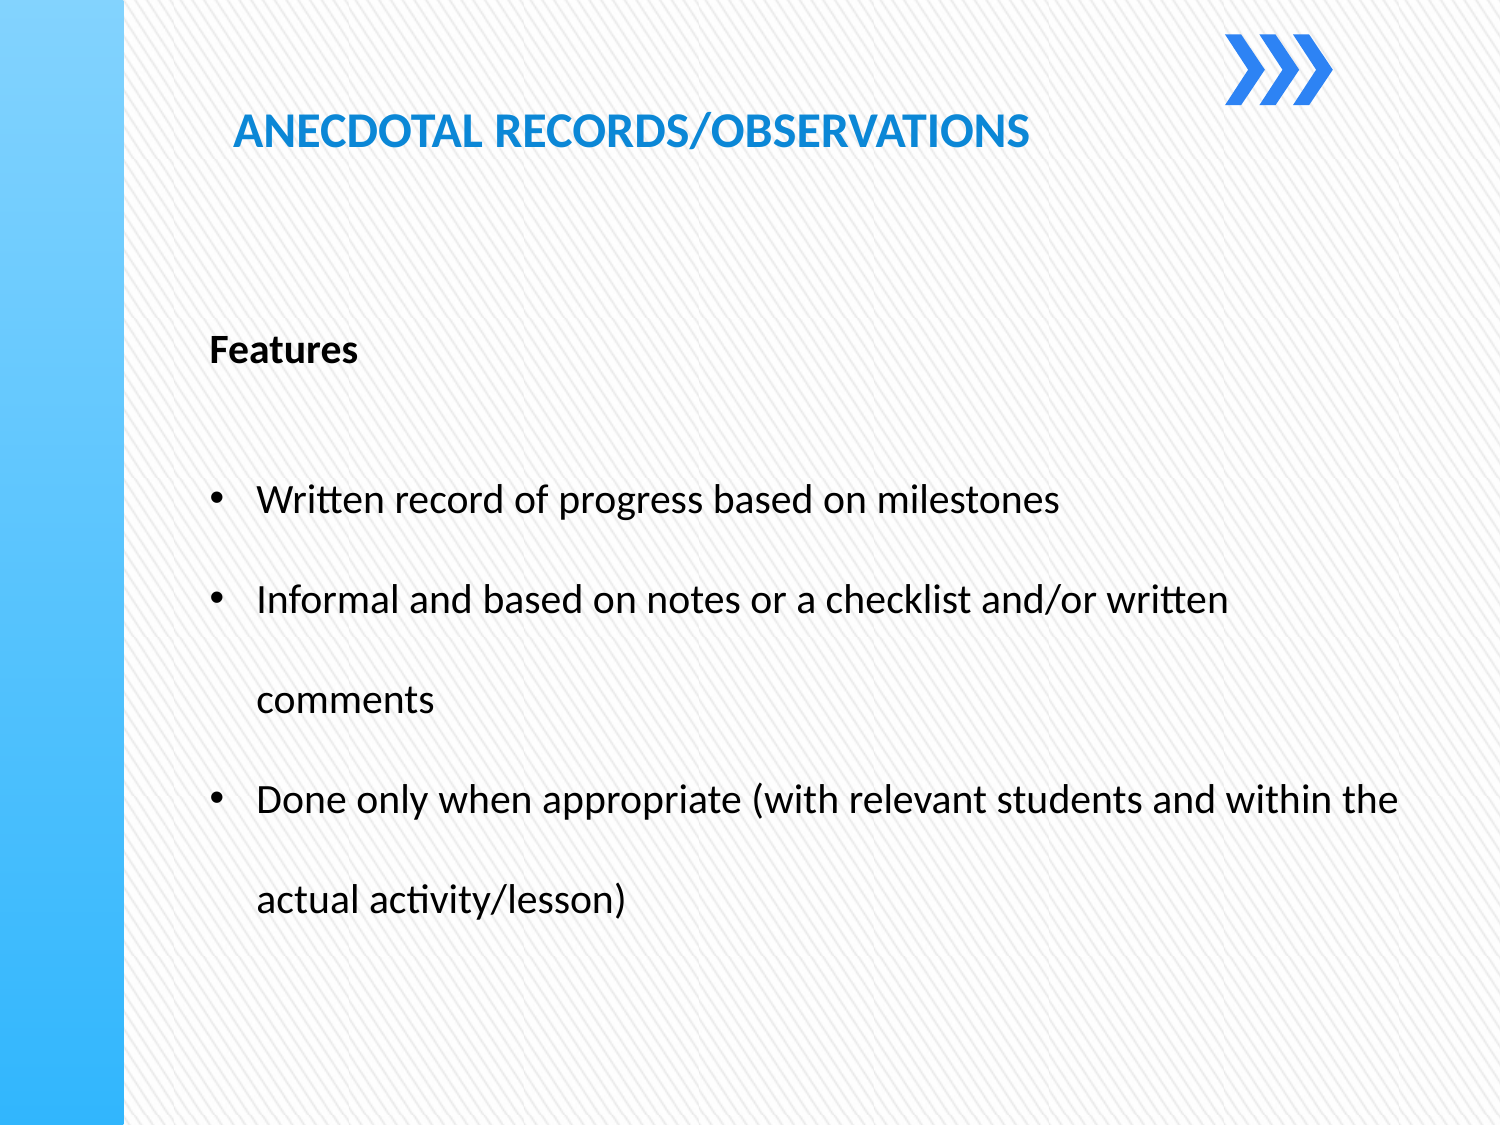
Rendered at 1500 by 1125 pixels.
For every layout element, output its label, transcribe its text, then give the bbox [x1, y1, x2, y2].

text_box Features Written record of progress based on milestones Informal and based on notes or a checklist and/or written comments Done only when appropriate (with relevant students and within the actual activity/lesson) [194, 314, 1424, 930]
text_box ANECDOTAL RECORDS/OBSERVATIONS [218, 89, 1164, 165]
